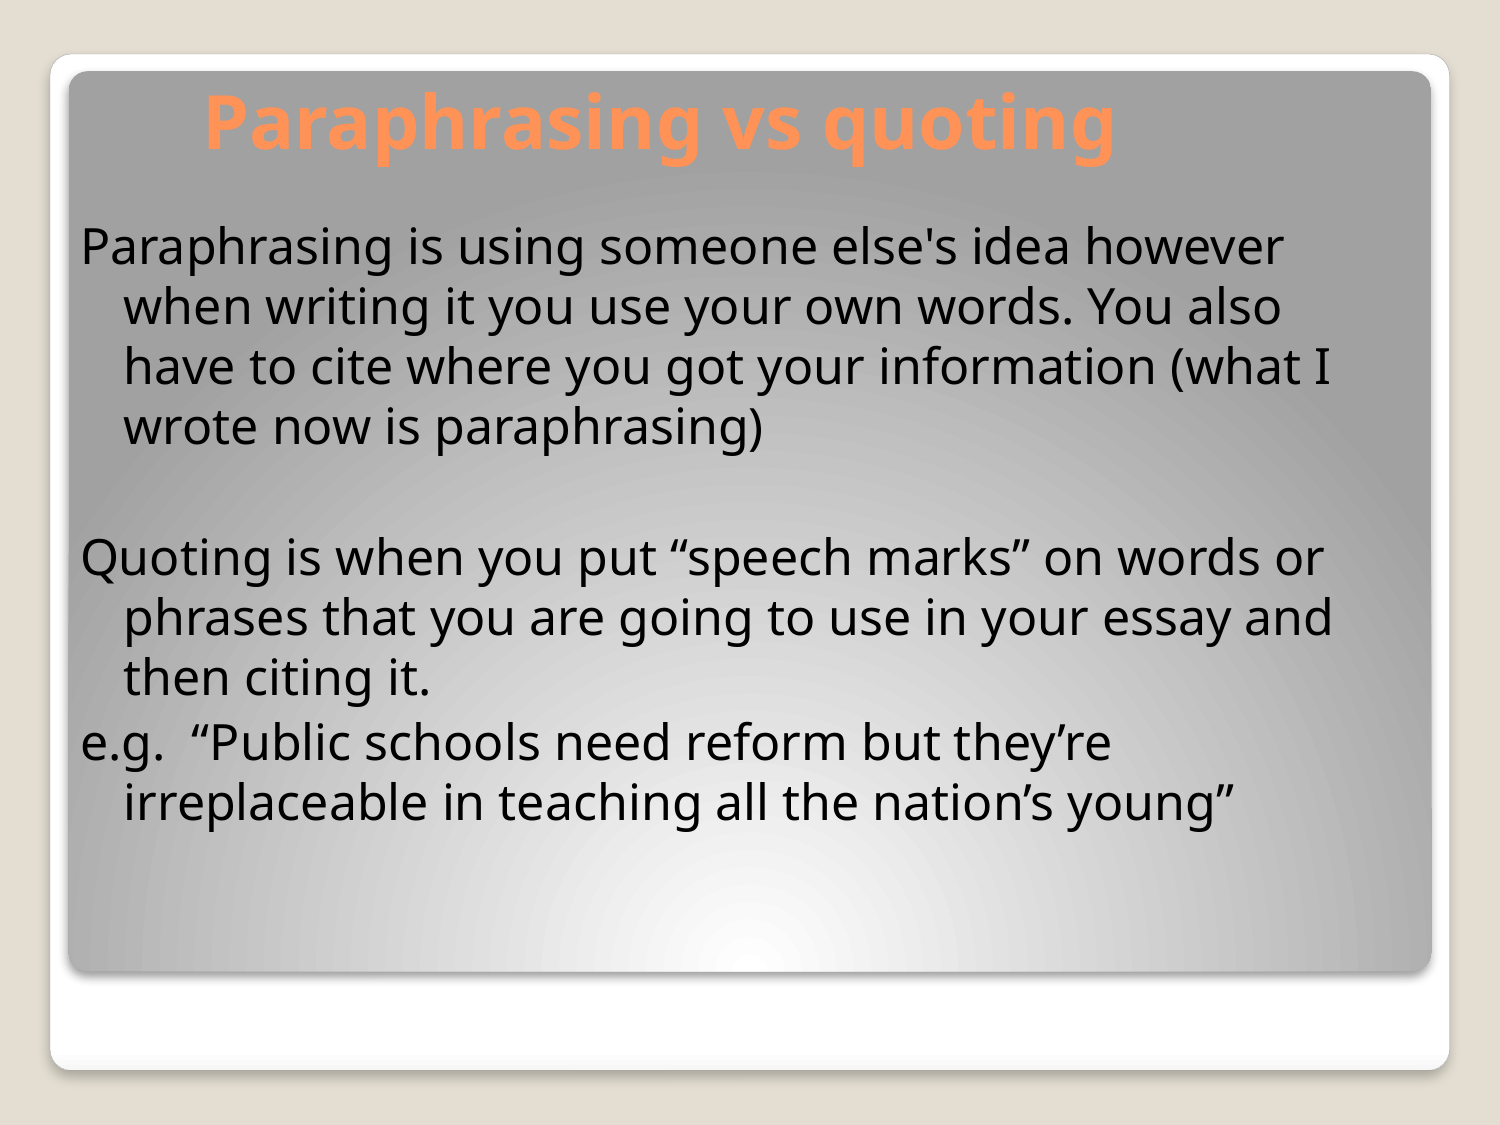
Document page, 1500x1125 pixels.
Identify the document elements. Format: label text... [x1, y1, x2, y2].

list Paraphrasing is using someone else's idea however when writing it you use your own words. You also have to cite where you got your information (what I wrote now is paraphrasing) Quoting is when you put “speech marks” on words or phrases that you are going to use in your essay and then citing it. e.g. “Public schools need reform but they’re irreplaceable in teaching all the nation’s young” [50, 200, 1393, 887]
title Paraphrasing vs quoting [187, 0, 1500, 173]
